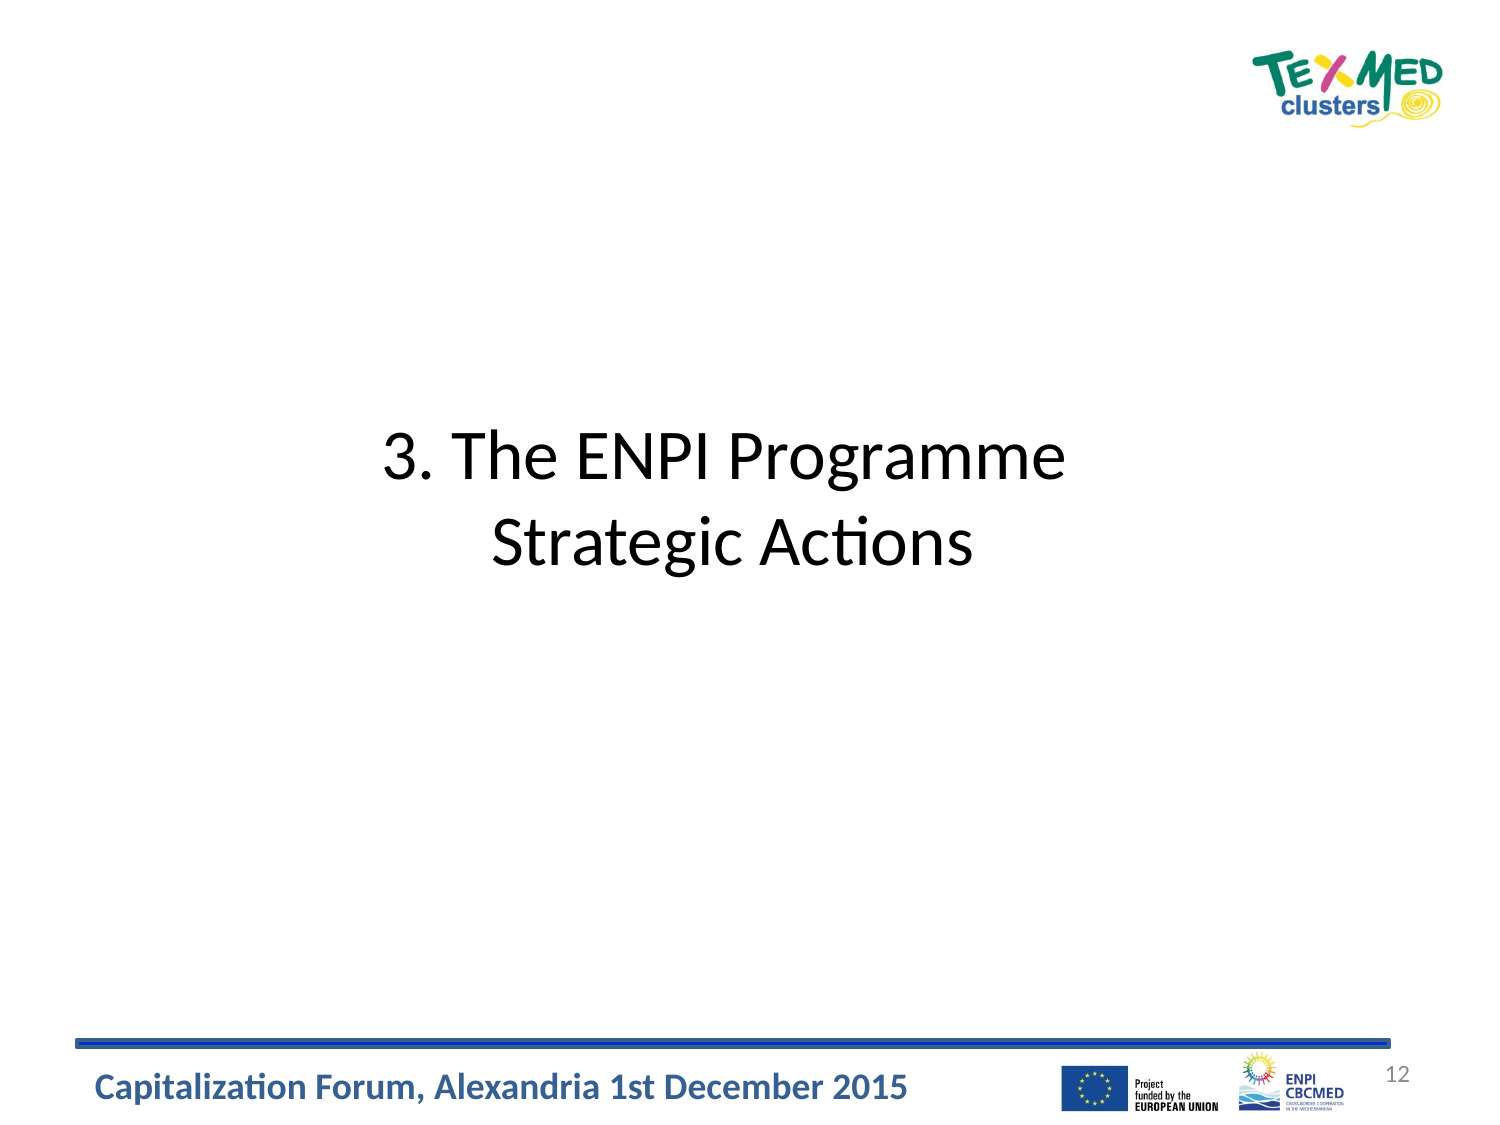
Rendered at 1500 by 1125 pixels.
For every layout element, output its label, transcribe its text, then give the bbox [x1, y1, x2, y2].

slide_number 12 [1074, 1042, 1425, 1103]
picture [1238, 1051, 1344, 1111]
picture [1060, 1065, 1219, 1112]
title 3. The ENPI Programme Strategic Actions [57, 400, 1408, 588]
text_box Capitalization Forum, Alexandria 1st December 2015 [79, 1054, 925, 1115]
picture [1245, 42, 1447, 134]
text_box [75, 1038, 1391, 1049]
